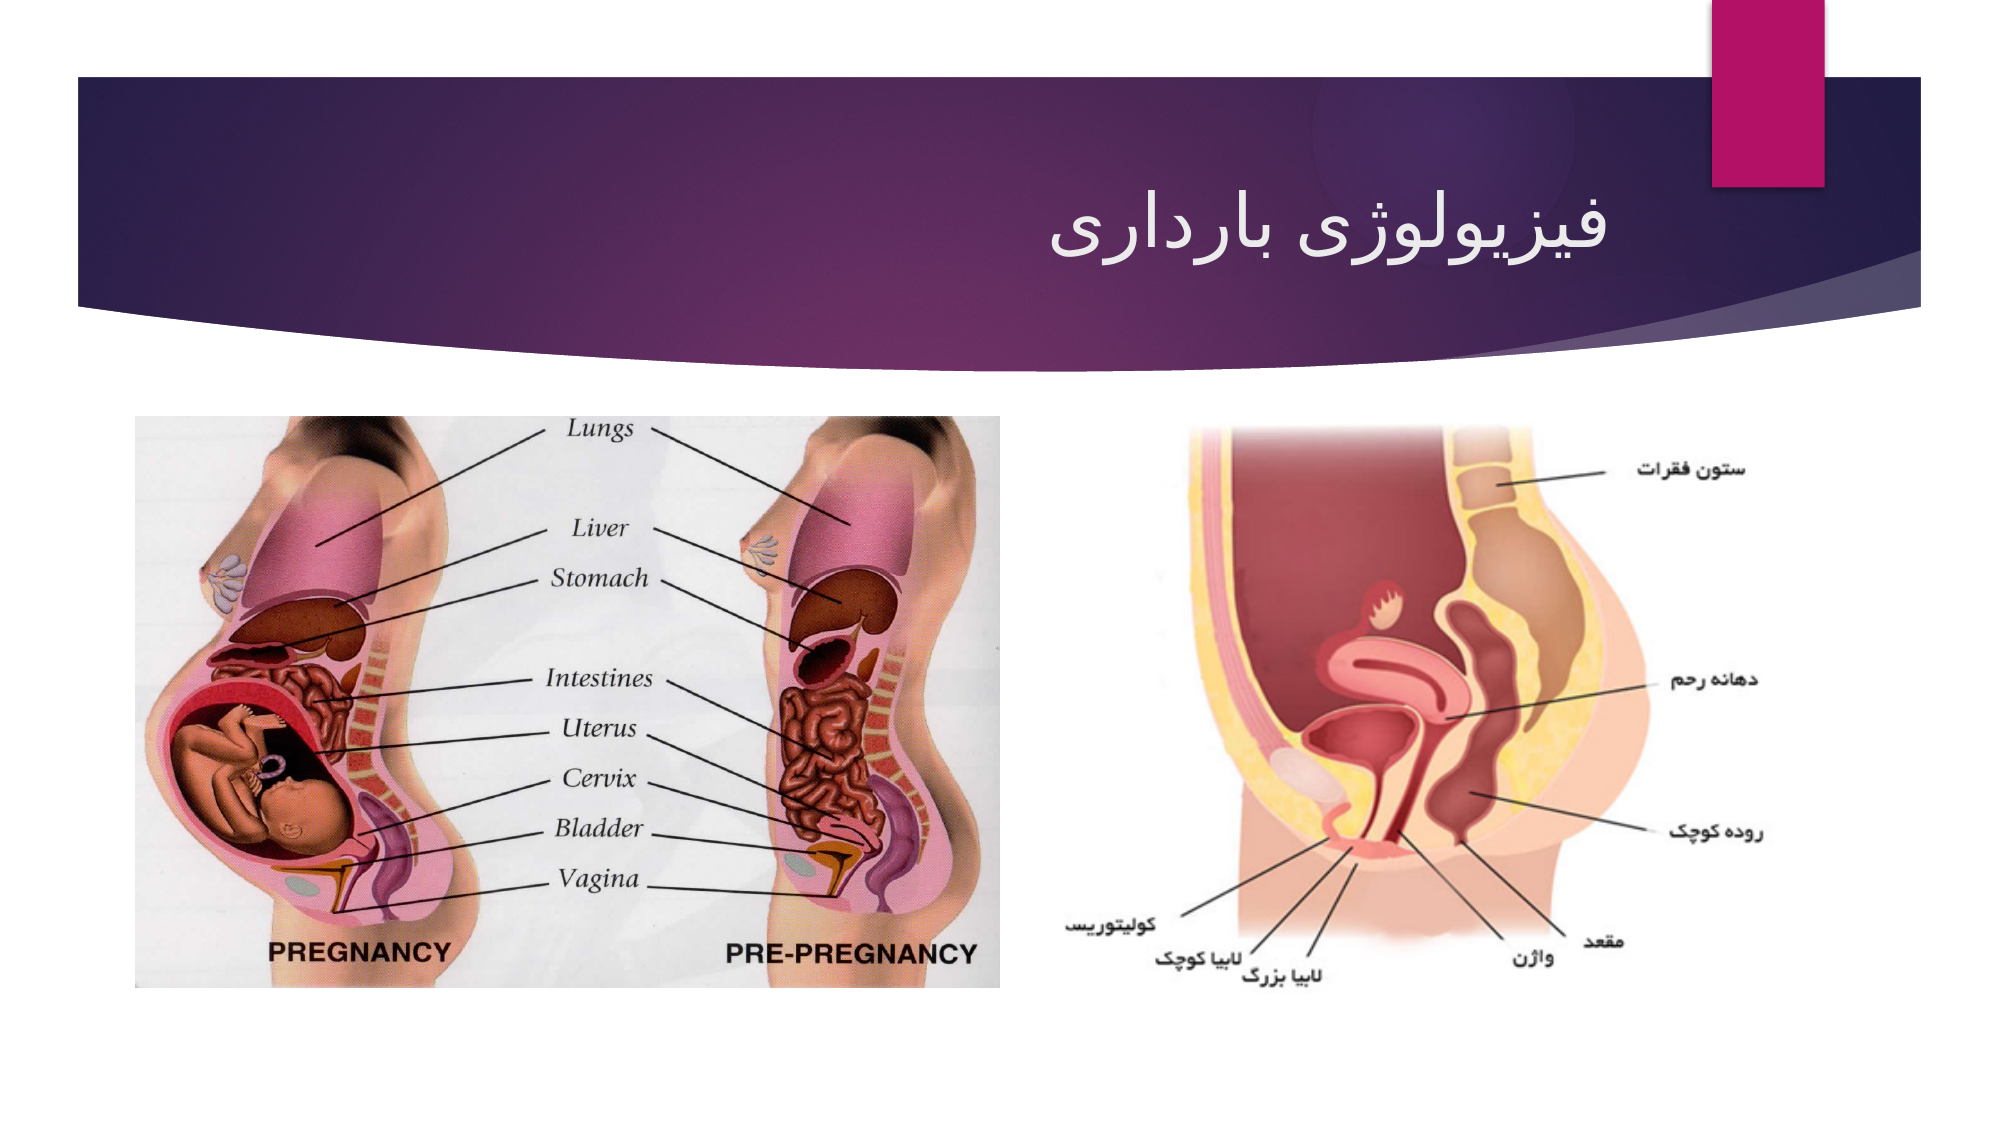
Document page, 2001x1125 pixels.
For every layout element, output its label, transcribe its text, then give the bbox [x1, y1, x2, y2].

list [134, 415, 1001, 988]
title فیزیولوژی بارداری [189, 159, 1627, 276]
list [1018, 415, 1811, 1007]
